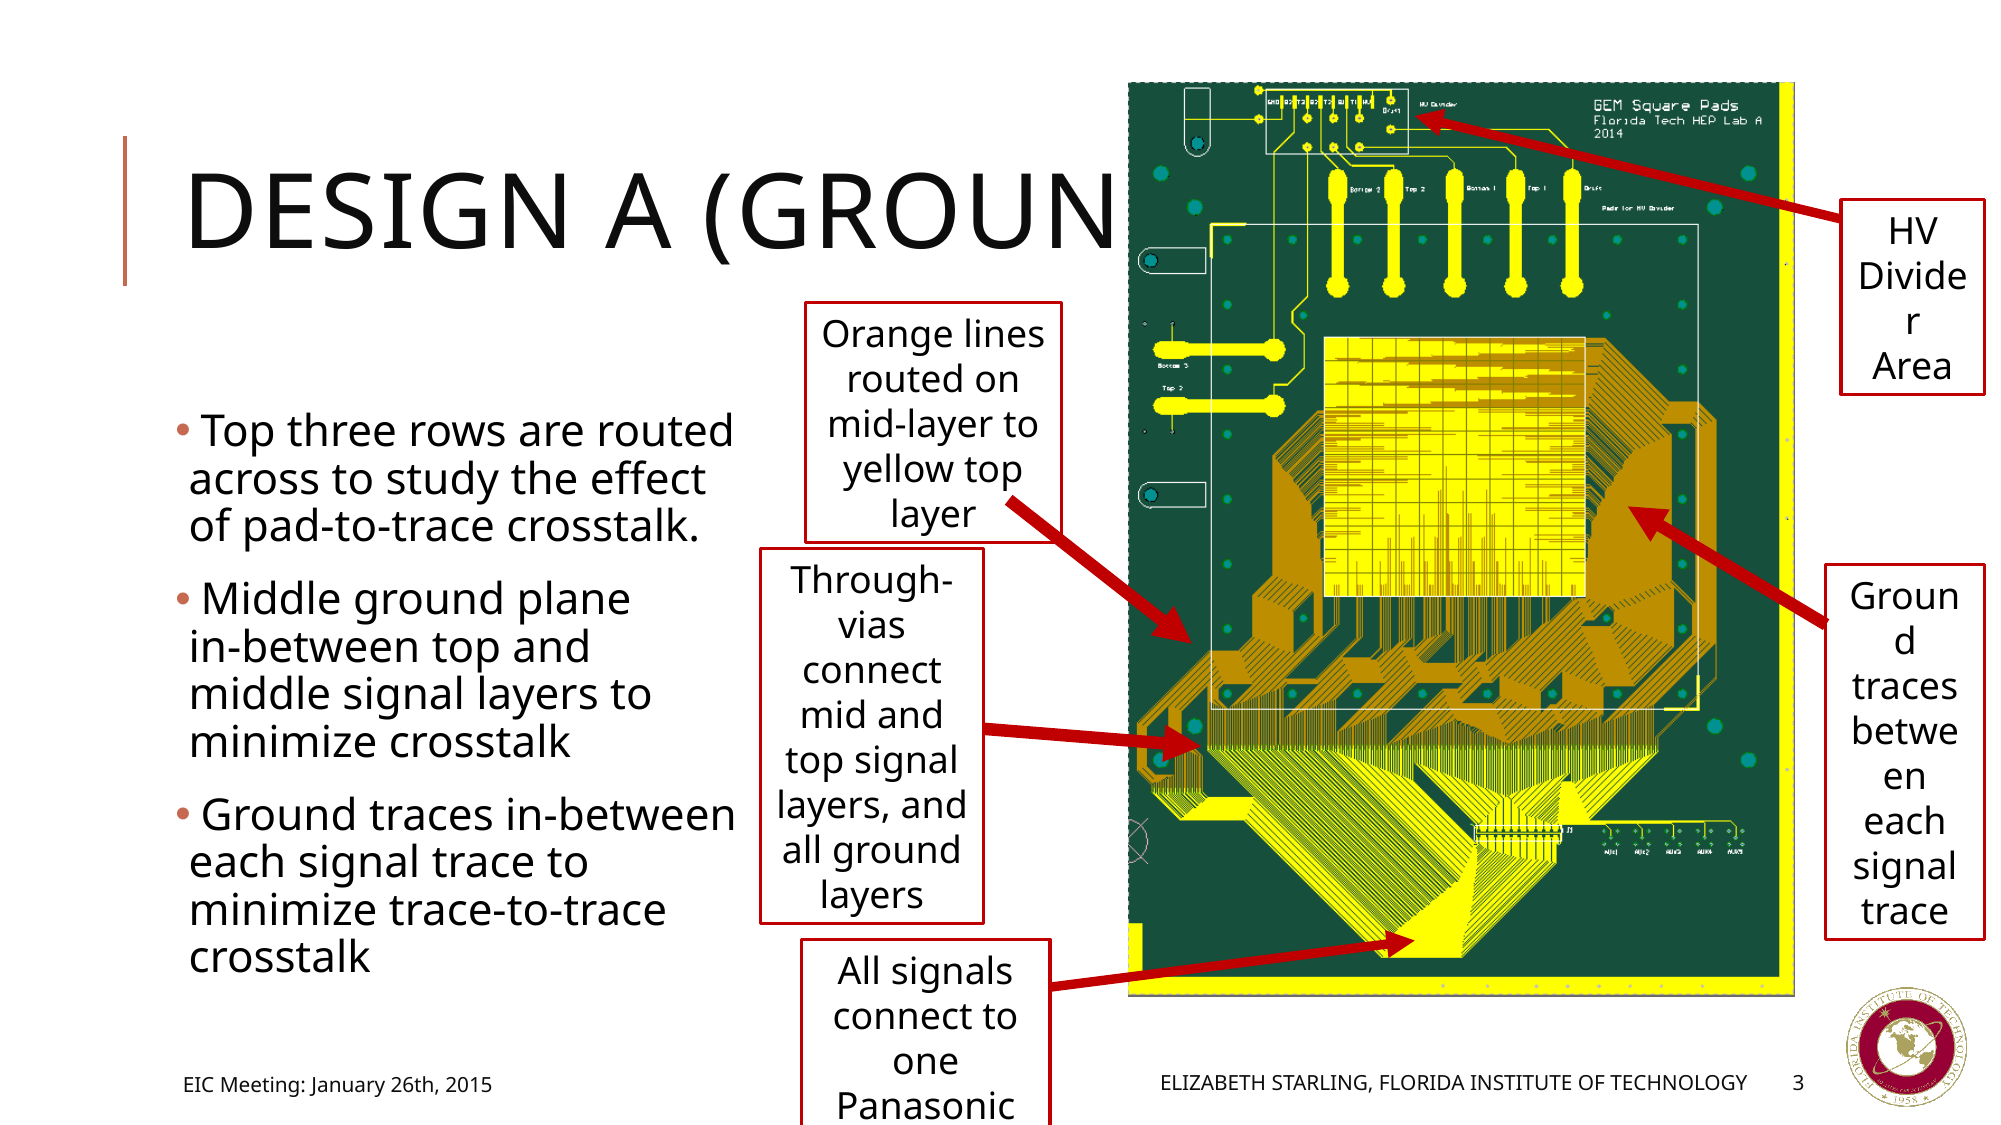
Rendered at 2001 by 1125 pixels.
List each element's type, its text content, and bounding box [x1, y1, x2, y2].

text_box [1627, 506, 1827, 625]
text_box Orange lines routed on mid-layer to yellow top layer [805, 302, 1062, 543]
picture [1846, 986, 1967, 1107]
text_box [1414, 115, 1842, 220]
title Design A (ground traces) [168, 96, 1121, 342]
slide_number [168, 1061, 522, 1107]
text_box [983, 728, 1202, 747]
text_box Through-vias connect mid and top signal layers, and all ground layers [760, 548, 984, 924]
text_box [1008, 499, 1193, 644]
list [1128, 82, 1795, 998]
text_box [1049, 940, 1415, 988]
text_box All signals connect to one Panasonic [801, 939, 1050, 1125]
slide_number 3 [1777, 1061, 1840, 1107]
text_box HV Divider Area [1840, 199, 1985, 395]
text_box Ground traces between each signal trace [1825, 564, 1985, 940]
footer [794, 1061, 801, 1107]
list Top three rows are routed across to study the effect of pad-to-trace crosstalk. Middle ground plane in-between top and middle signal layers to minimize crosstalk Ground traces in-between each signal trace to minimize trace-to-trace crosstalk [168, 401, 749, 1035]
footer Elizabeth Starling, Florida Institute of Technology [1050, 1061, 1763, 1107]
